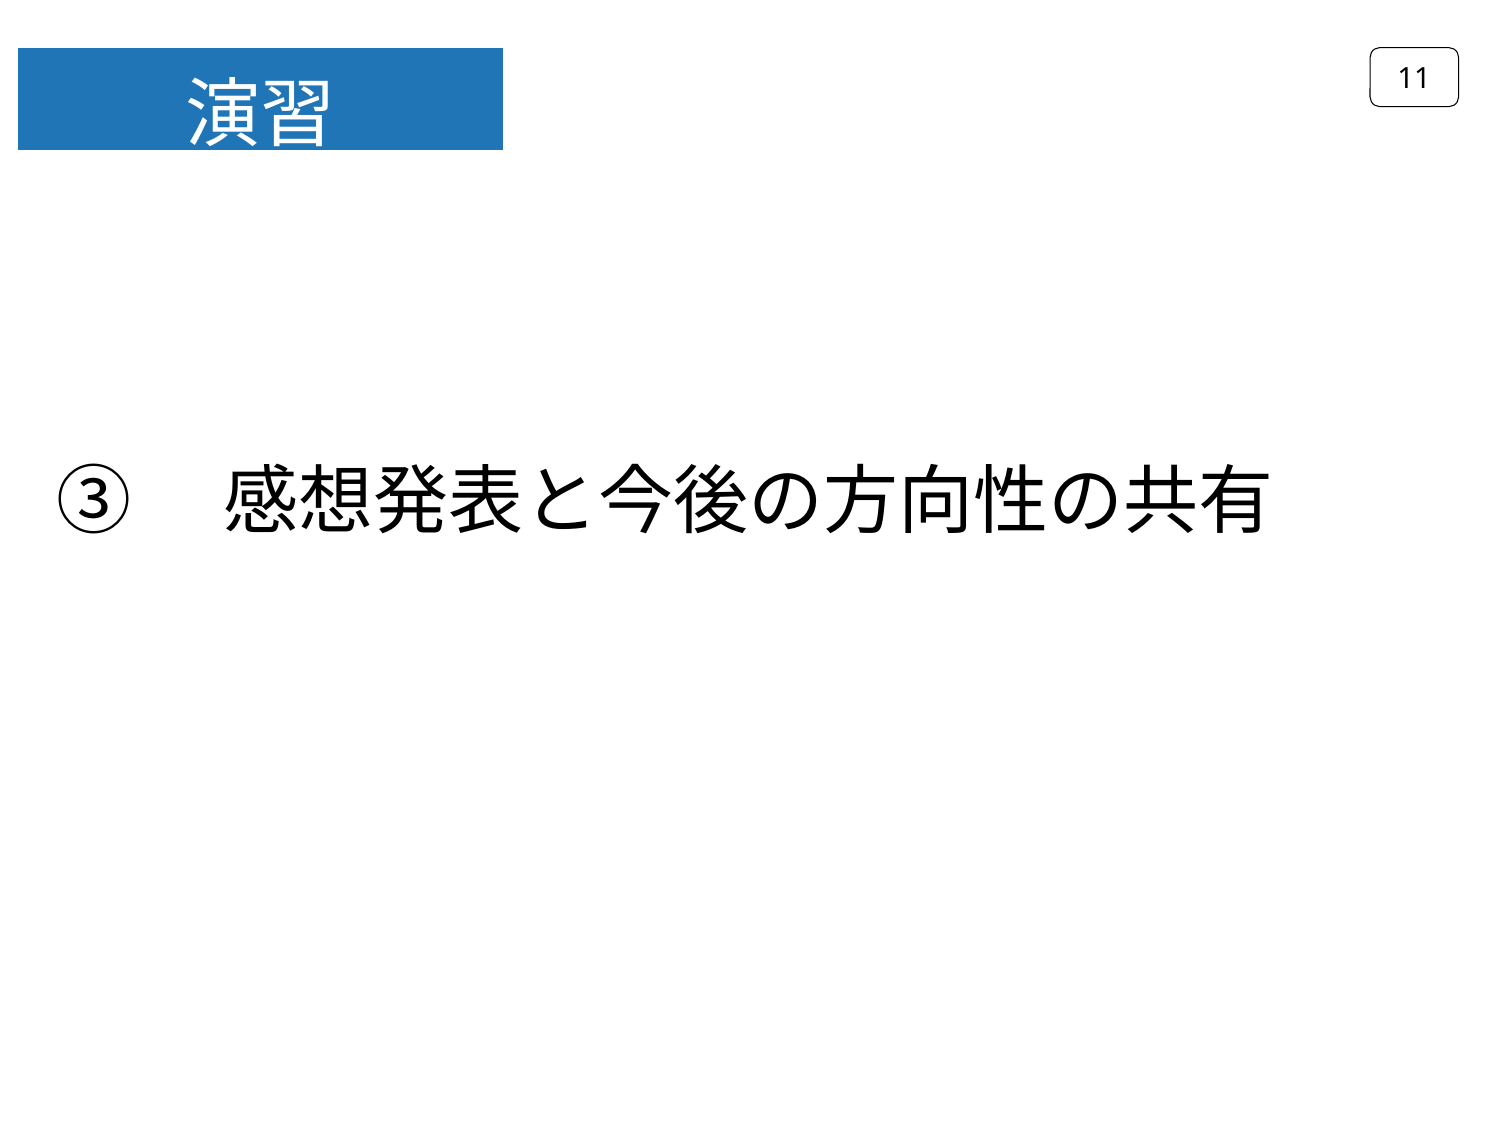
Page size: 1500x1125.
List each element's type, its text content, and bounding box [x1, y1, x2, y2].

text_box 演習 [18, 48, 503, 150]
text_box ③ 感想発表と今後の方向性の共有 [41, 444, 1293, 550]
text_box 11 [1368, 46, 1460, 108]
